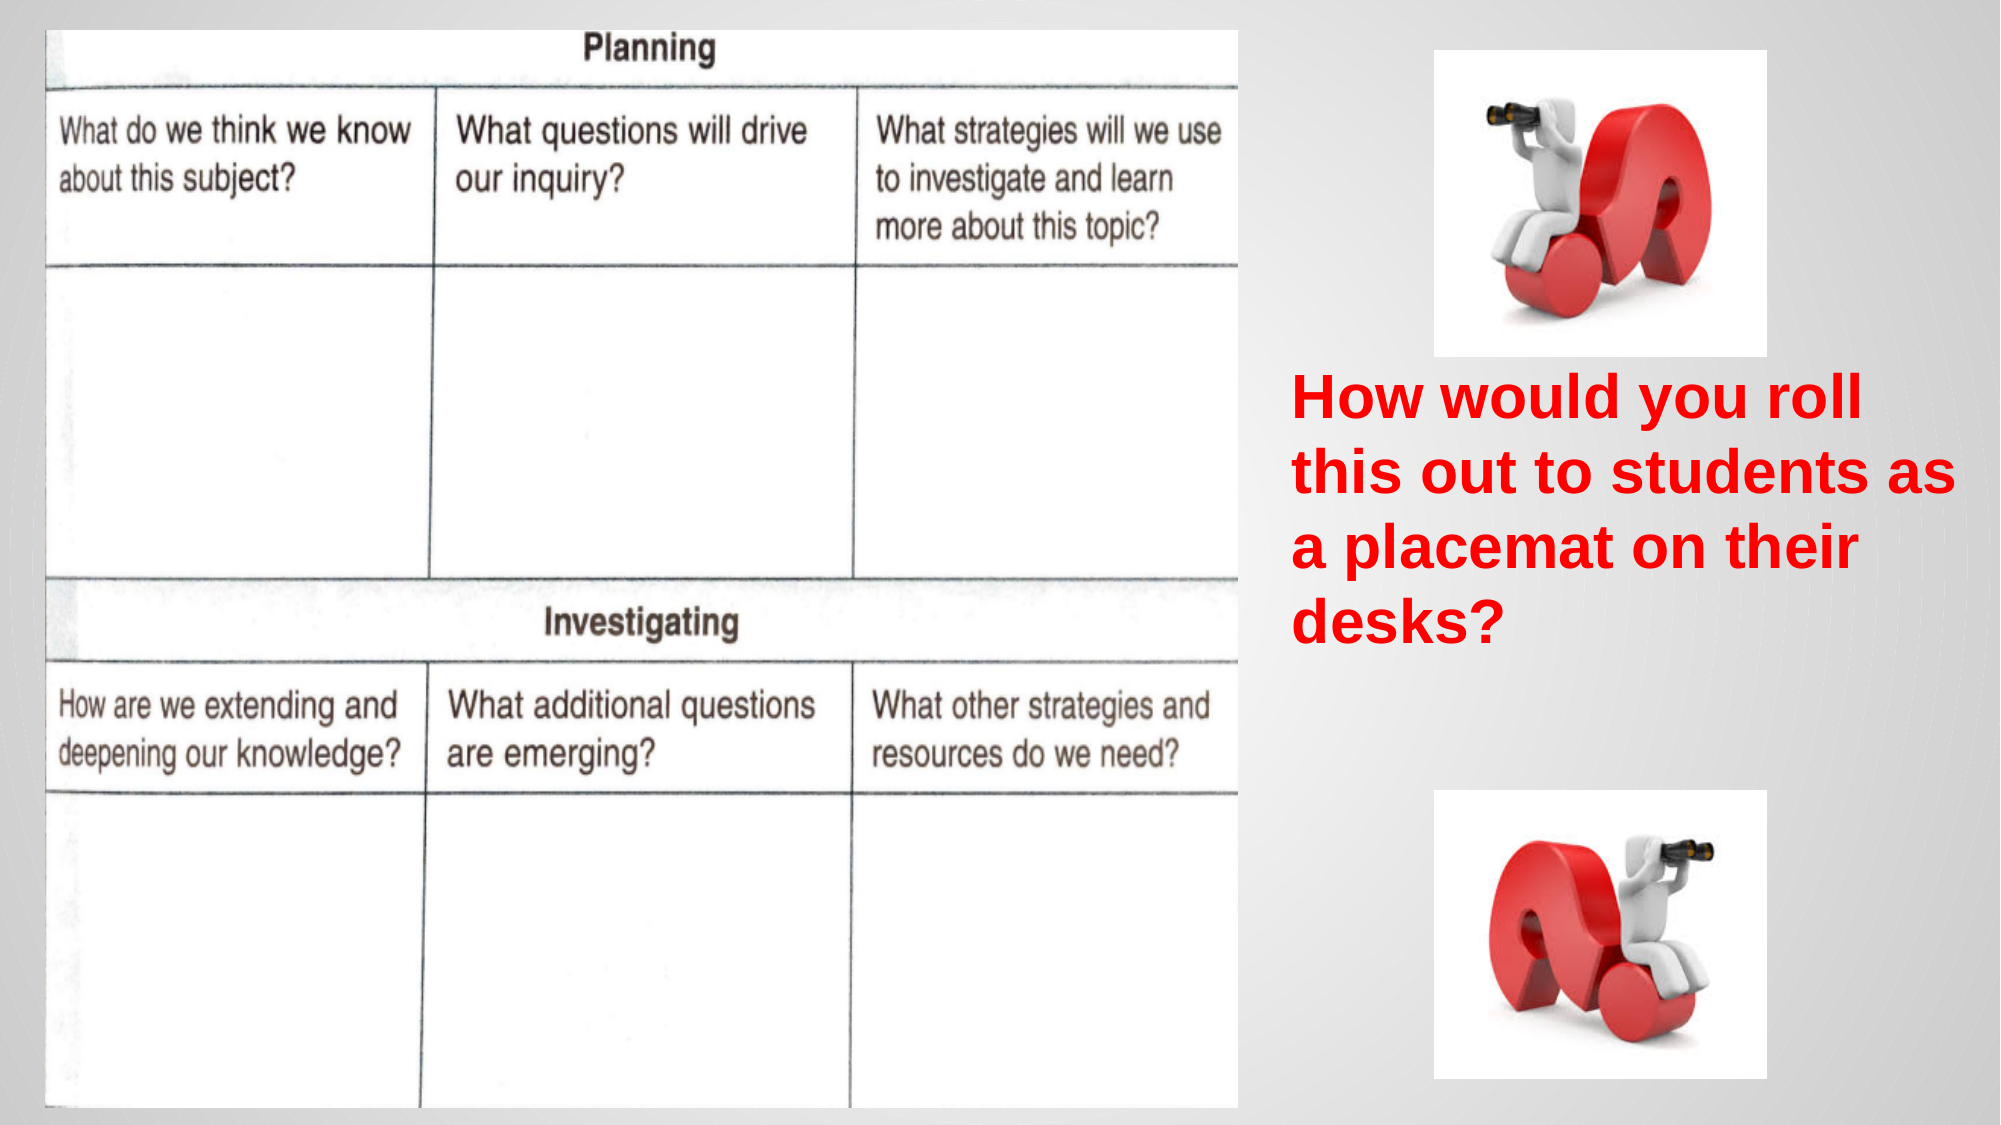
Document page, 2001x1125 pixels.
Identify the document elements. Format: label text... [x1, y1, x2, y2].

picture [45, 30, 1238, 1109]
text_box How would you roll this out to students as a placemat on their desks? [1276, 341, 2000, 740]
picture [1434, 790, 1768, 1080]
picture [1434, 49, 1768, 358]
